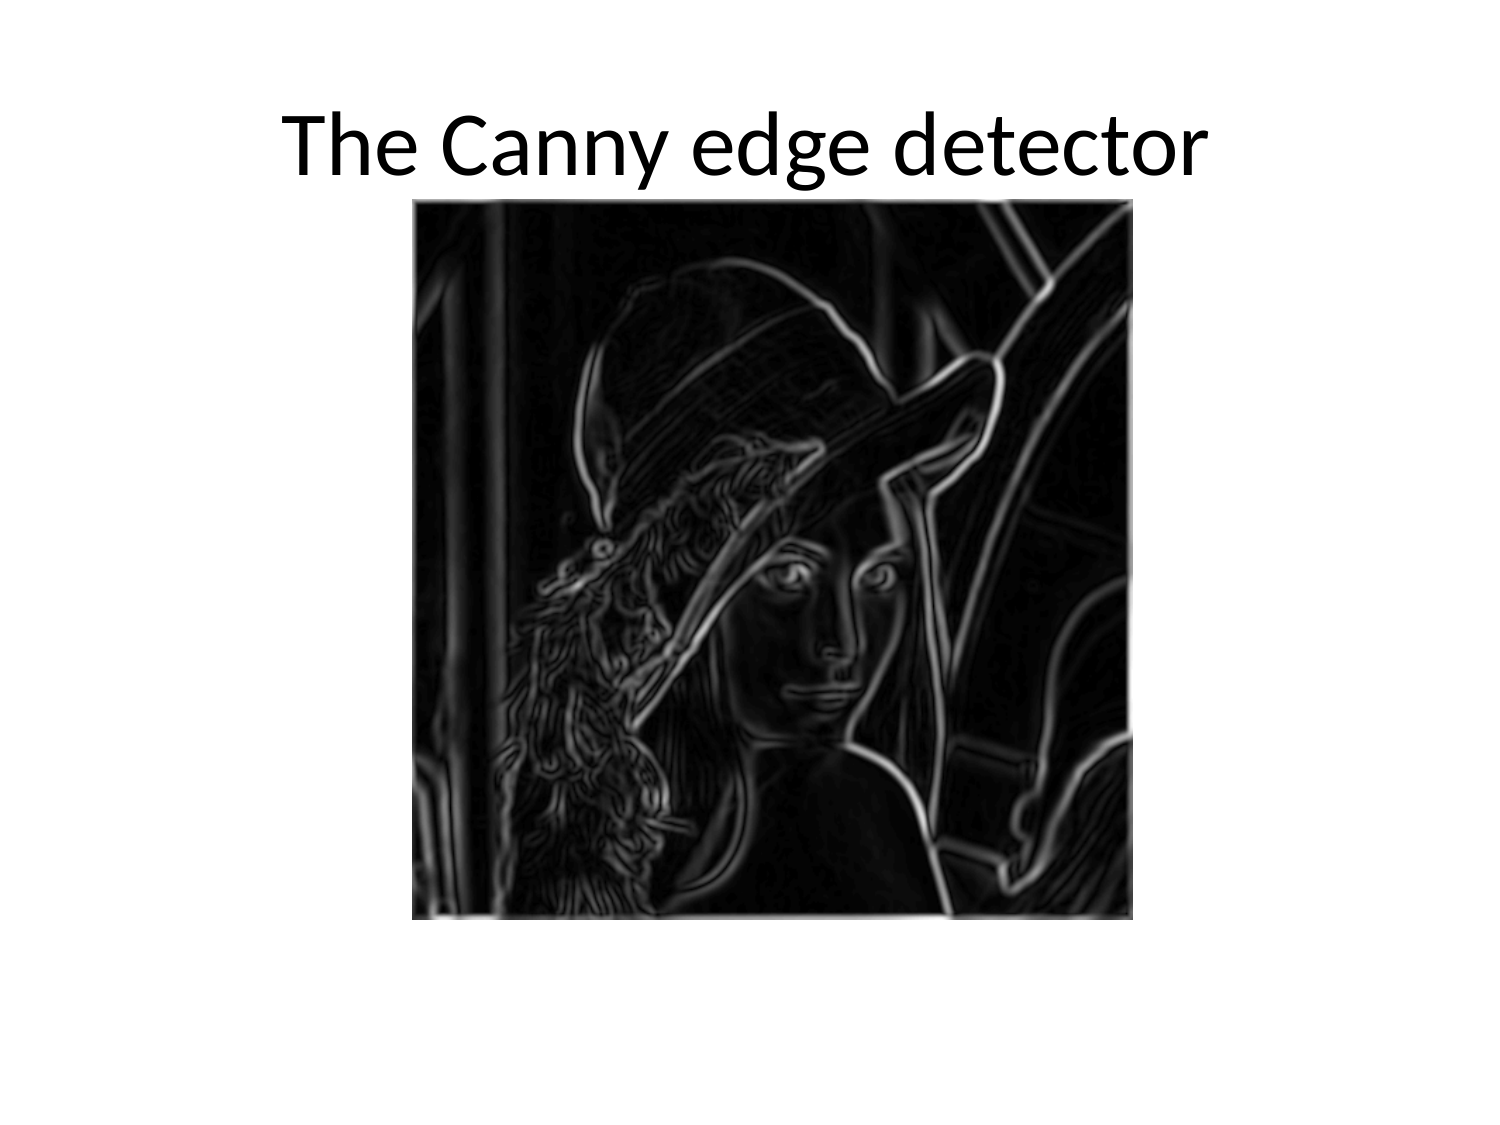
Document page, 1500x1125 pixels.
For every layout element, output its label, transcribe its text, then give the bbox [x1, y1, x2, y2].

title The Canny edge detector [75, 45, 1425, 233]
picture [412, 199, 1133, 920]
